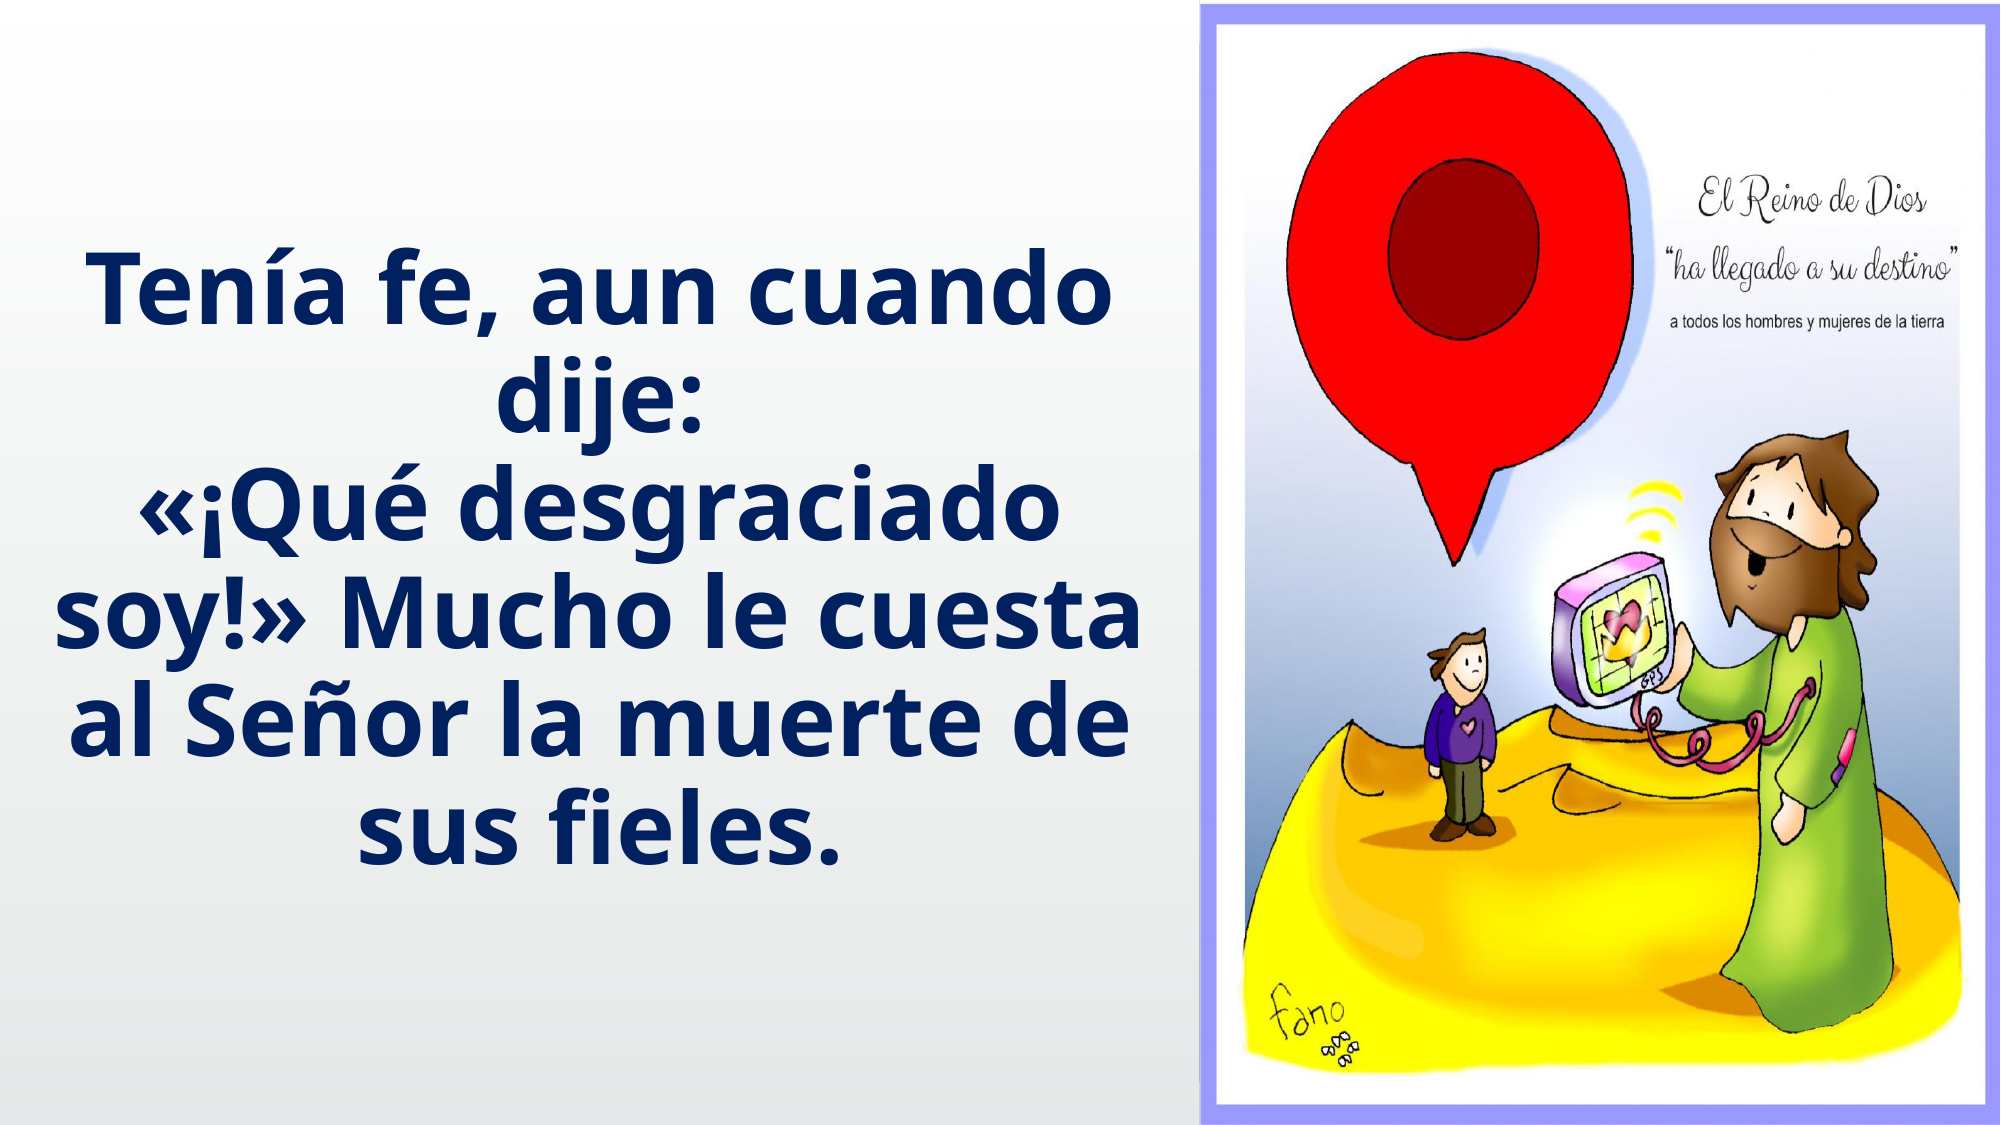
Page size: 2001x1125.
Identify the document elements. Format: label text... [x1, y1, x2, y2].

title Tenía fe, aun cuando dije: «¡Qué desgraciado soy!» Mucho le cuesta al Señor la muerte de sus fieles. [0, 0, 1200, 1125]
picture [1200, 0, 2000, 1125]
